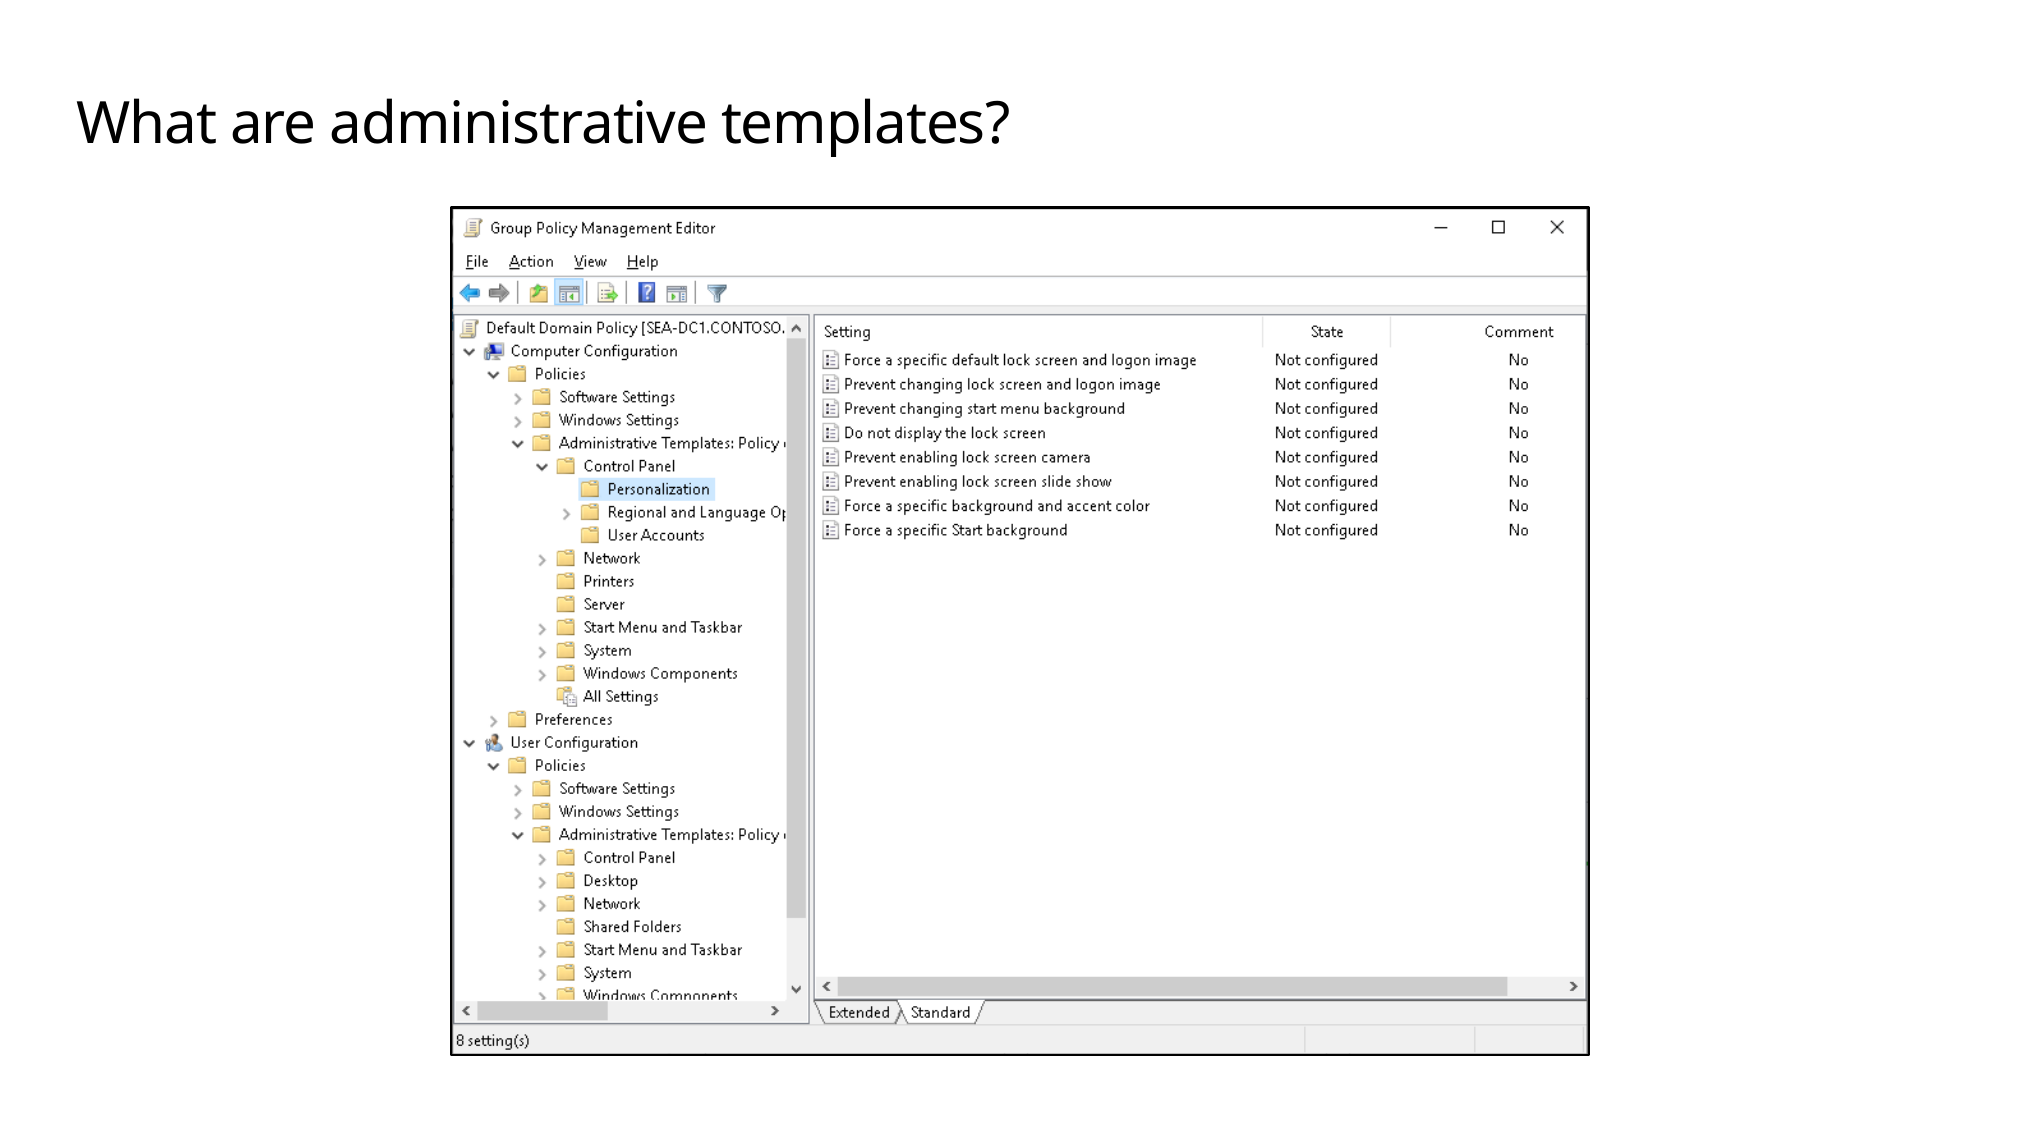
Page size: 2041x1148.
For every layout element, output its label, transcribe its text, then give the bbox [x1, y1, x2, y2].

picture [451, 208, 1589, 1055]
title What are administrative templates? [76, 93, 1968, 161]
